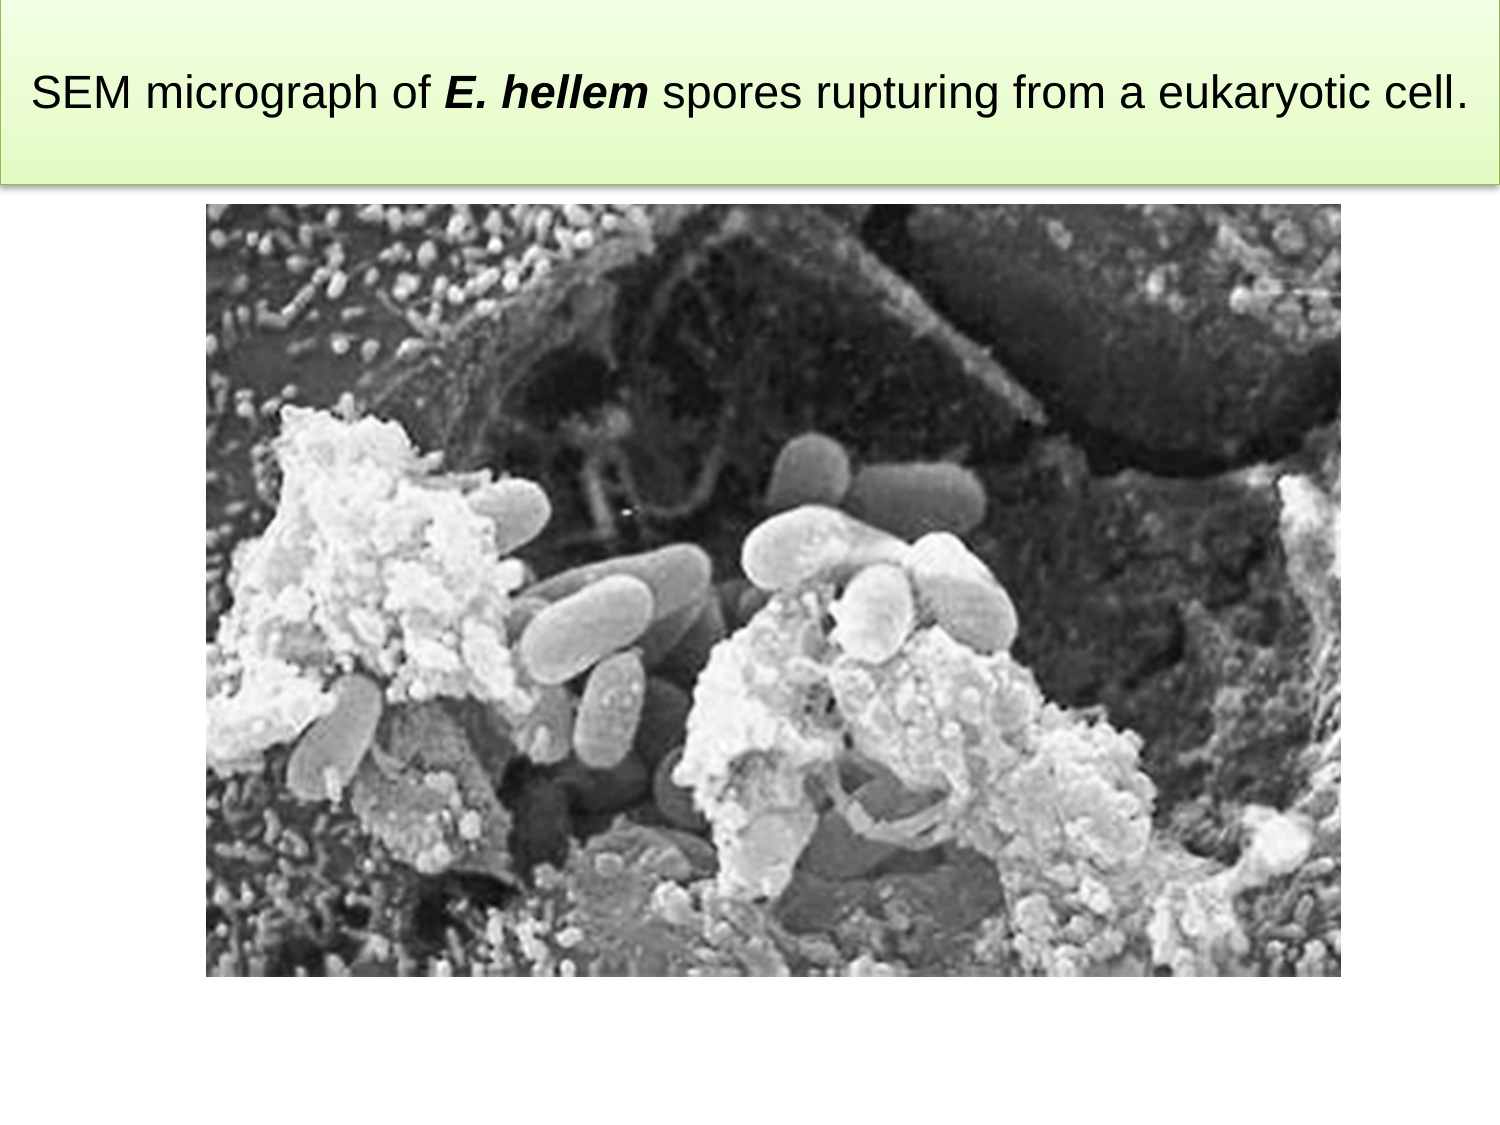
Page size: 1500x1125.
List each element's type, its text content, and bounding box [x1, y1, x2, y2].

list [206, 204, 1341, 977]
title SEM micrograph of E. hellem spores rupturing from a eukaryotic cell. [0, 0, 1500, 185]
